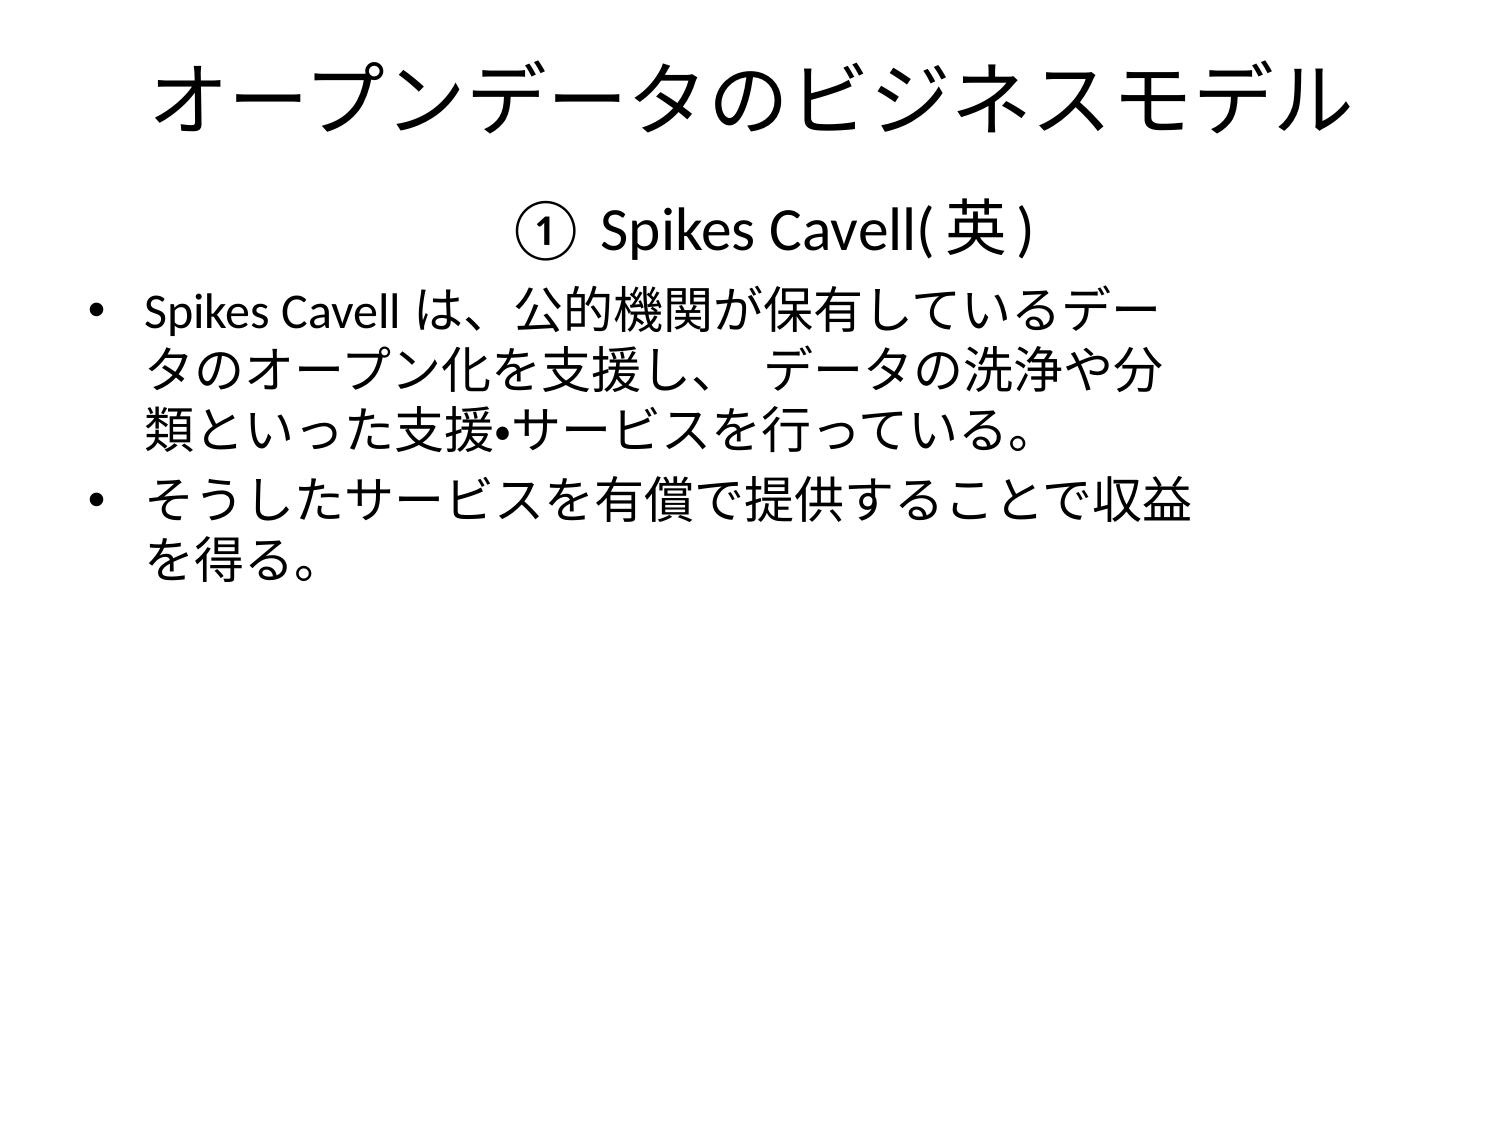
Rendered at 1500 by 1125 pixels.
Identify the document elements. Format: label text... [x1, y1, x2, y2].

text_box オープンデータのビジネスモデル [76, 3, 1427, 191]
list Spikes Cavellは、公的機関が保有しているデータのオープン化を支援し、 データの洗浄や分類といった支援・サービスを行っている。 そうしたサービスを有償で提供することで収益を得る。 [72, 271, 1224, 825]
title ① Spikes Cavell(英) [231, 191, 1309, 271]
